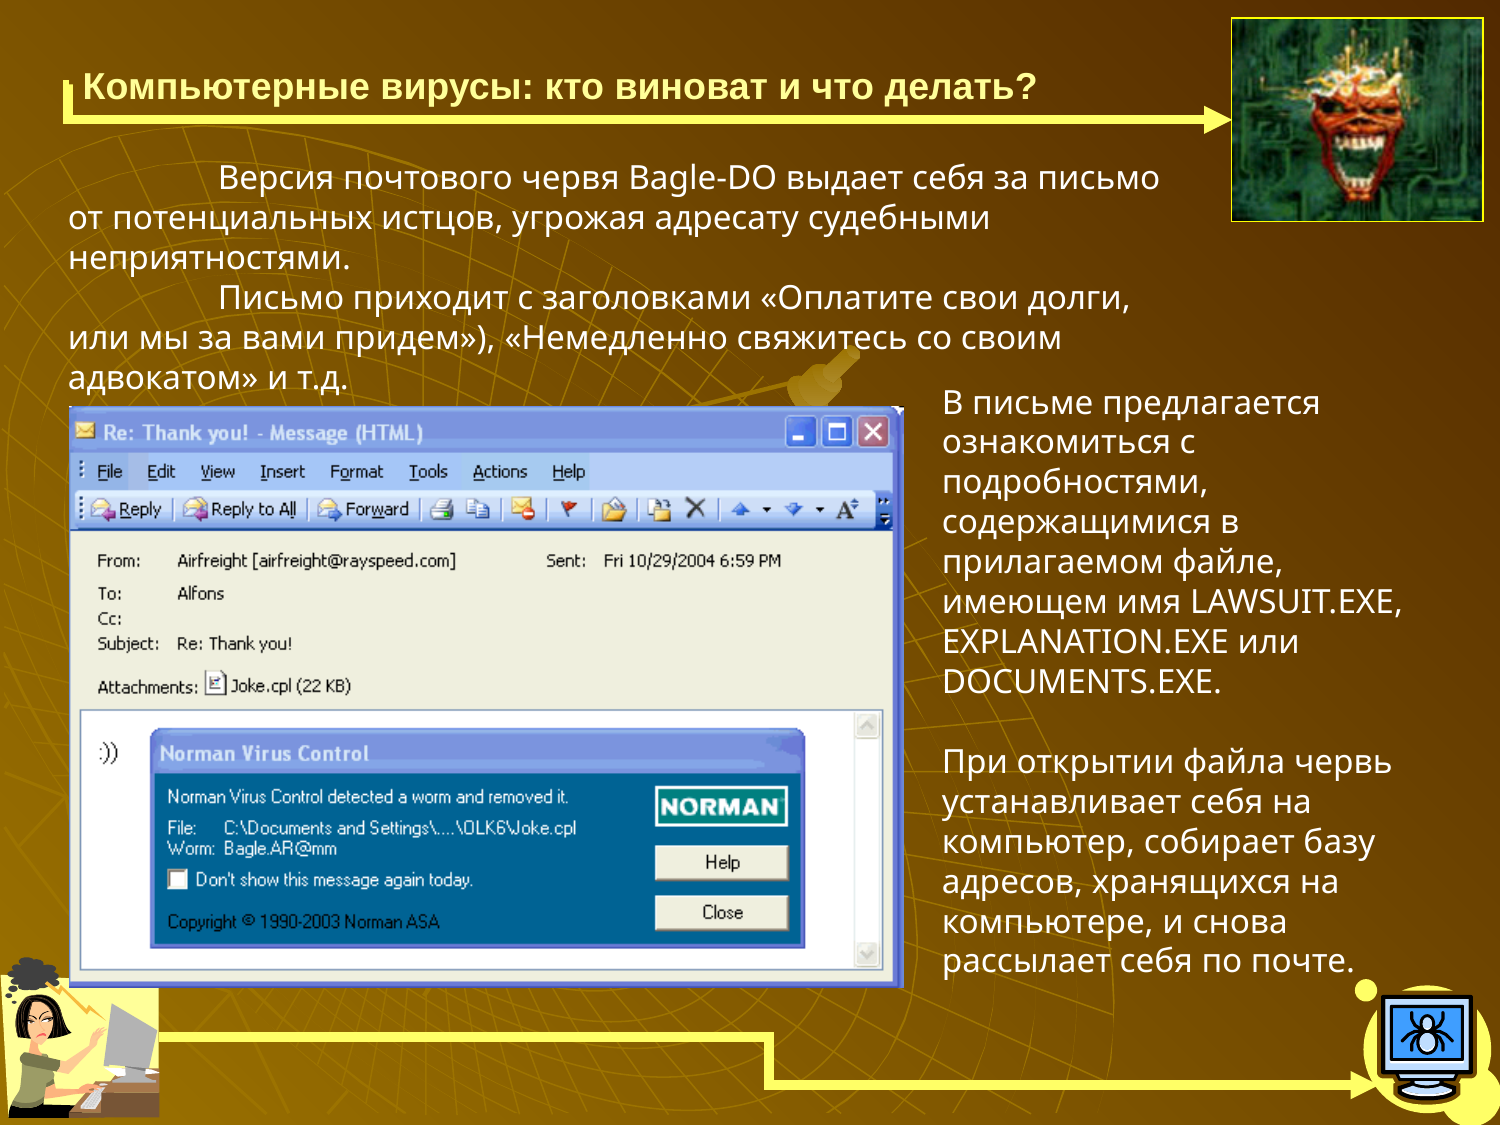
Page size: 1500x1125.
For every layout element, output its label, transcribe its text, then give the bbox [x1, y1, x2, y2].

text_box В письме предлагается ознакомиться с подробностями, содержащимися в прилагаемом файле, имеющем имя LAWSUIT.EXE, EXPLANATION.EXE или DOCUMENTS.EXE. При открытии файла червь устанавливает себя на компьютер, собирает базу адресов, хранящихся на компьютере, и снова рассылает себя по почте. [927, 373, 1471, 987]
picture [69, 406, 904, 989]
picture [1232, 19, 1482, 221]
text_box Версия почтового червя Bagle-DO выдает себя за письмо от потенциальных истцов, угрожая адресату судебными неприятностями. Письмо приходит с заголовками «Оплатите свои долги, или мы за вами придем»), «Немедленно свяжитесь со своим адвокатом» и т.д. [53, 148, 1211, 404]
